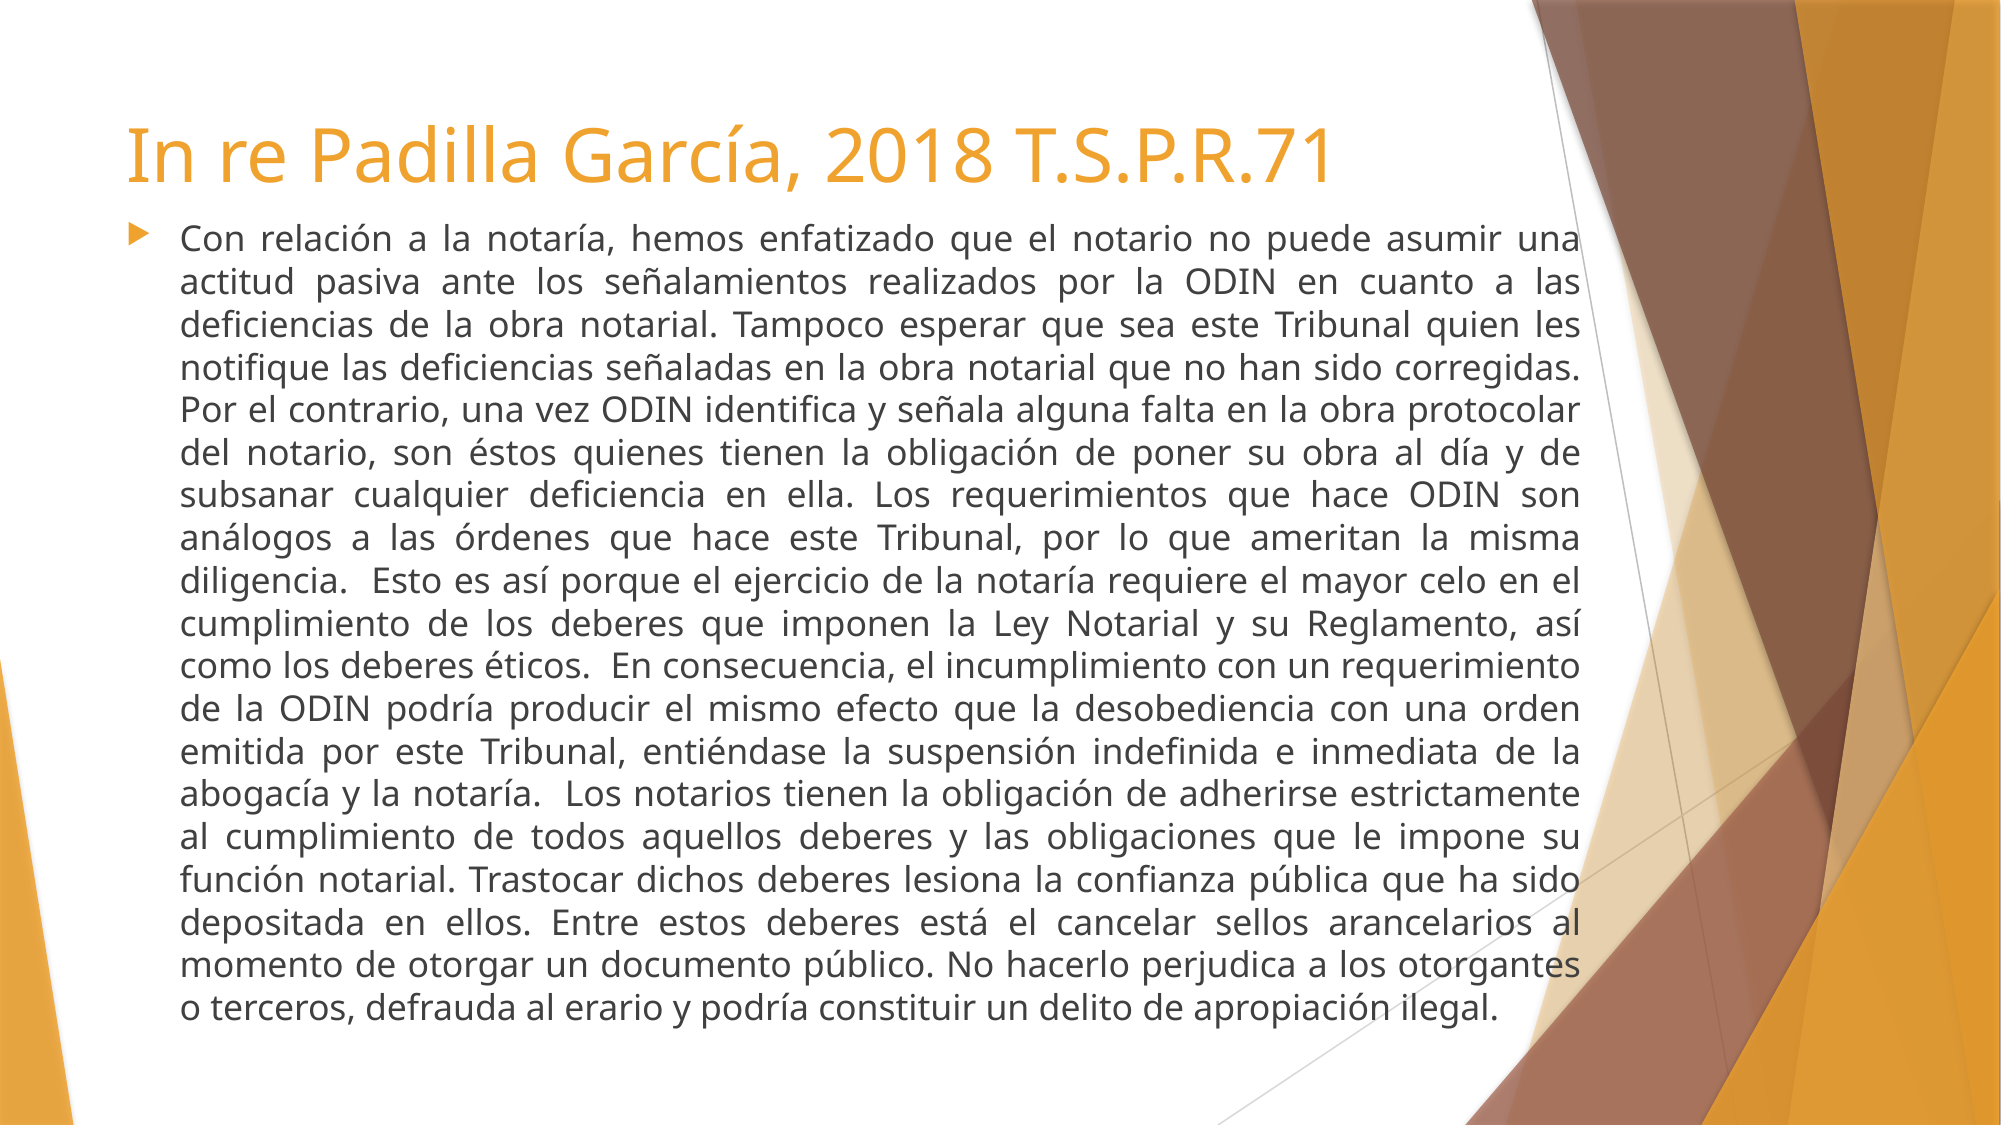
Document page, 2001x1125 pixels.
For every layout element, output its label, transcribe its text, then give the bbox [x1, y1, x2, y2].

title In re Padilla García, 2018 T.S.P.R.71 [111, 99, 1522, 208]
list Con relación a la notaría, hemos enfatizado que el notario no puede asumir una actitud pasiva ante los señalamientos realizados por la ODIN en cuanto a las deficiencias de la obra notarial. Tampoco esperar que sea este Tribunal quien les notifique las deficiencias señaladas en la obra notarial que no han sido corregidas. Por el contrario, una vez ODIN identifica y señala alguna falta en la obra protocolar del notario, son éstos quienes tienen la obligación de poner su obra al día y de subsanar cualquier deficiencia en ella. Los requerimientos que hace ODIN son análogos a las órdenes que hace este Tribunal, por lo que ameritan la misma diligencia. Esto es así porque el ejercicio de la notaría requiere el mayor celo en el cumplimiento de los deberes que imponen la Ley Notarial y su Reglamento, así como los deberes éticos. En consecuencia, el incumplimiento con un requerimiento de la ODIN podría producir el mismo efecto que la desobediencia con una orden emitida por este Tribunal, entiéndase la suspensión indefinida e inmediata de la abogacía y la notaría. Los notarios tienen la obligación de adherirse estrictamente al cumplimiento de todos aquellos deberes y las obligaciones que le impone su función notarial. Trastocar dichos deberes lesiona la confianza pública que ha sido depositada en ellos. Entre estos deberes está el cancelar sellos arancelarios al momento de otorgar un documento público. No hacerlo perjudica a los otorgantes o terceros, defrauda al erario y podría constituir un delito de apropiación ilegal. [111, 208, 1598, 1057]
